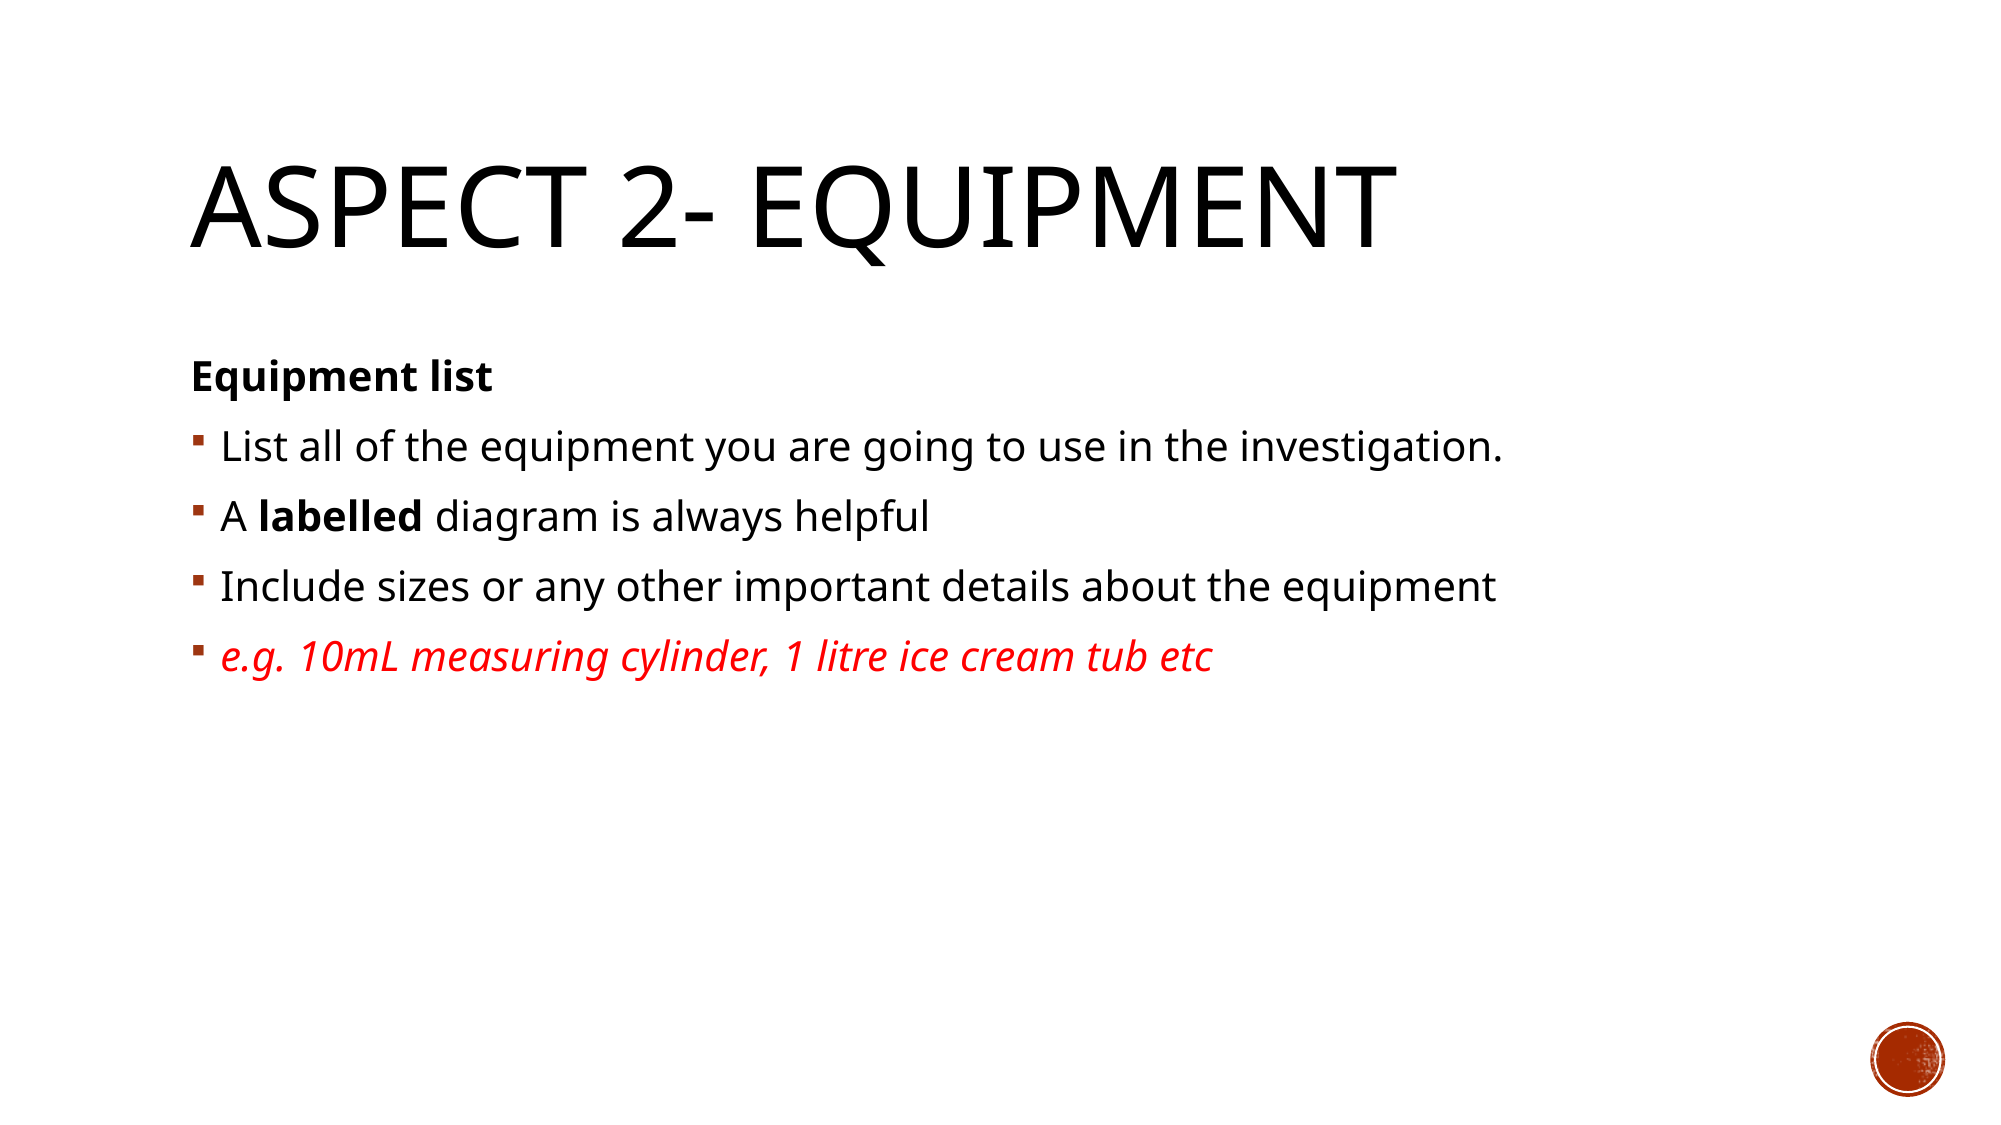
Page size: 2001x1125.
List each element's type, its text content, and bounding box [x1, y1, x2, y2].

title Aspect 2- equipment [175, 79, 1826, 344]
list Equipment list List all of the equipment you are going to use in the investigation. A labelled diagram is always helpful Include sizes or any other important details about the equipment e.g. 10mL measuring cylinder, 1 litre ice cream tub etc [175, 348, 1826, 1013]
